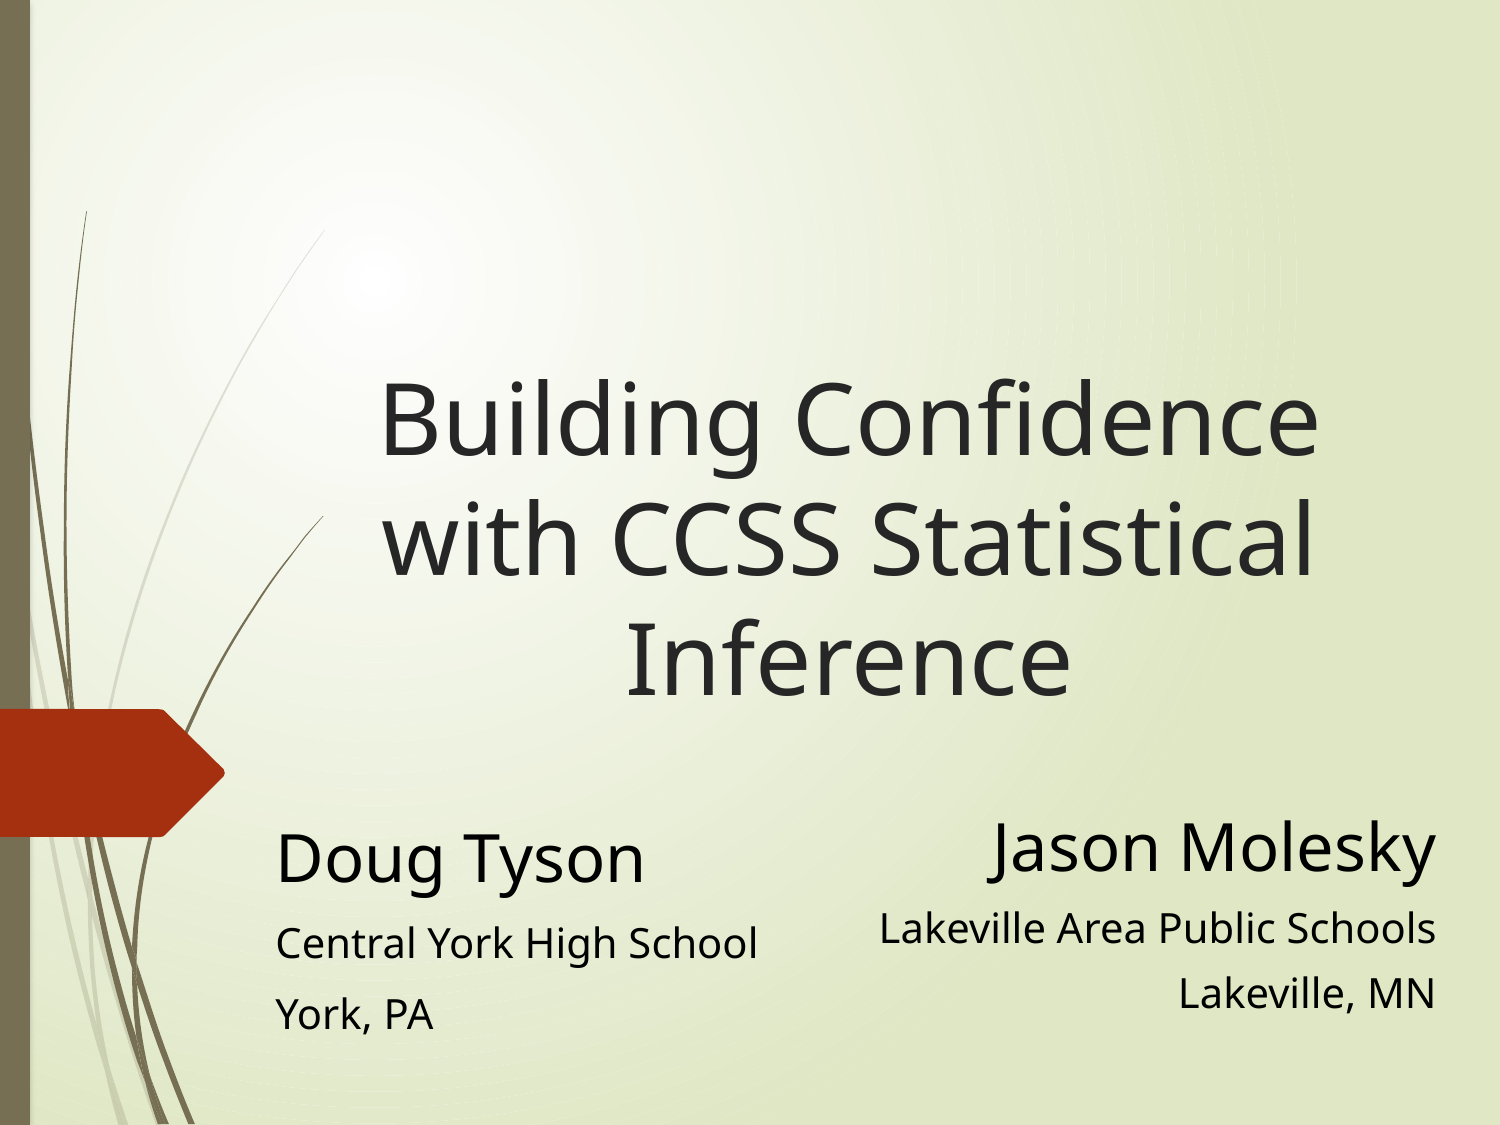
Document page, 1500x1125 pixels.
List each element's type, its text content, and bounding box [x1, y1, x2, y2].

text_box Jason Molesky Lakeville Area Public Schools Lakeville, MN [850, 808, 1459, 1058]
title Building Confidence with CCSS Statistical Inference [308, 351, 1392, 723]
subtitle Doug Tyson Central York High School York, PA [260, 808, 778, 1058]
